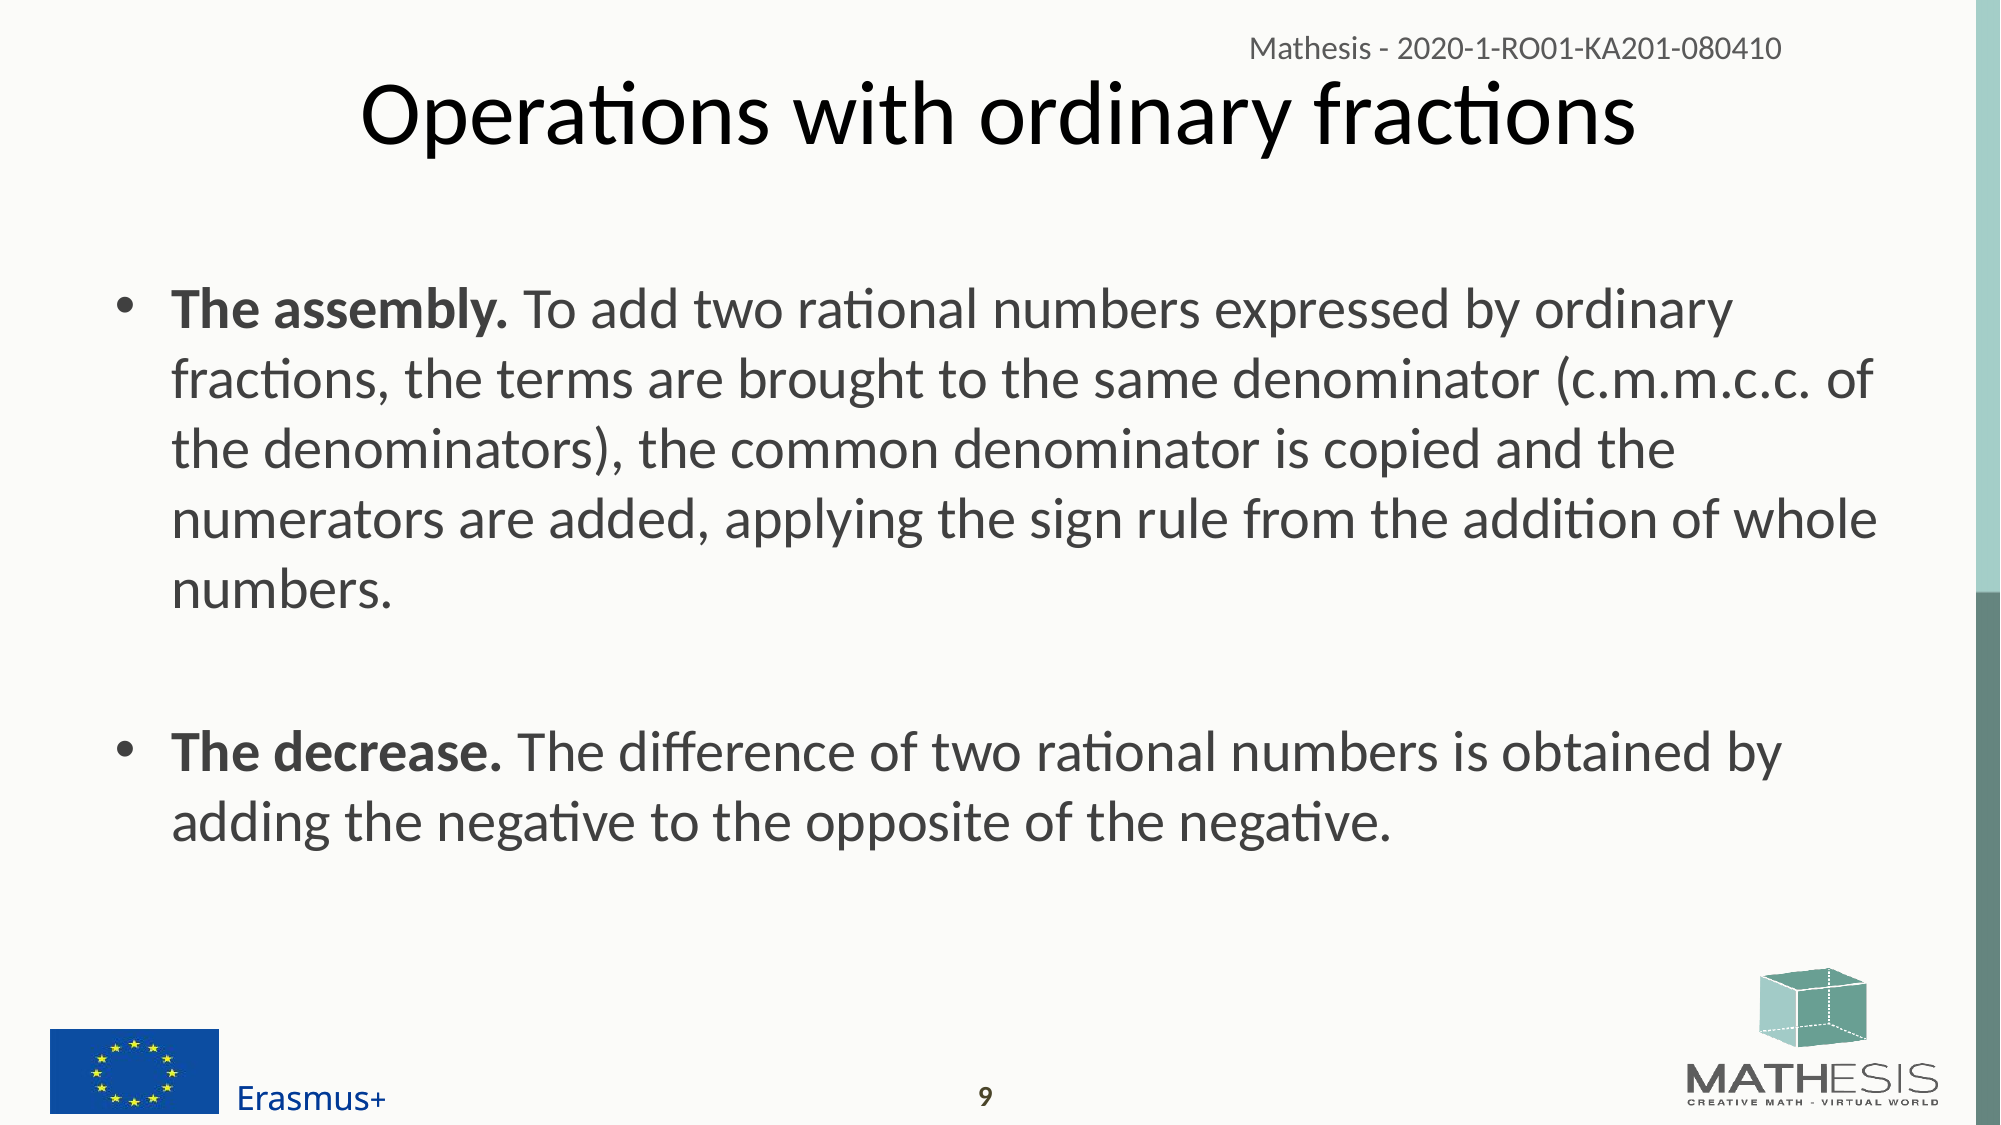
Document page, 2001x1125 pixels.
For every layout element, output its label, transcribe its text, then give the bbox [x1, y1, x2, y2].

list The assembly. To add two rational numbers expressed by ordinary fractions, the terms are brought to the same denominator (c.m.m.c.c. of the denominators), the common denominator is copied and the numerators are added, applying the sign rule from the addition of whole numbers. The decrease. The difference of two rational numbers is obtained by adding the negative to the opposite of the negative. [99, 262, 1900, 1005]
title Operations with ordinary fractions [99, 45, 1900, 233]
picture [50, 1029, 219, 1114]
